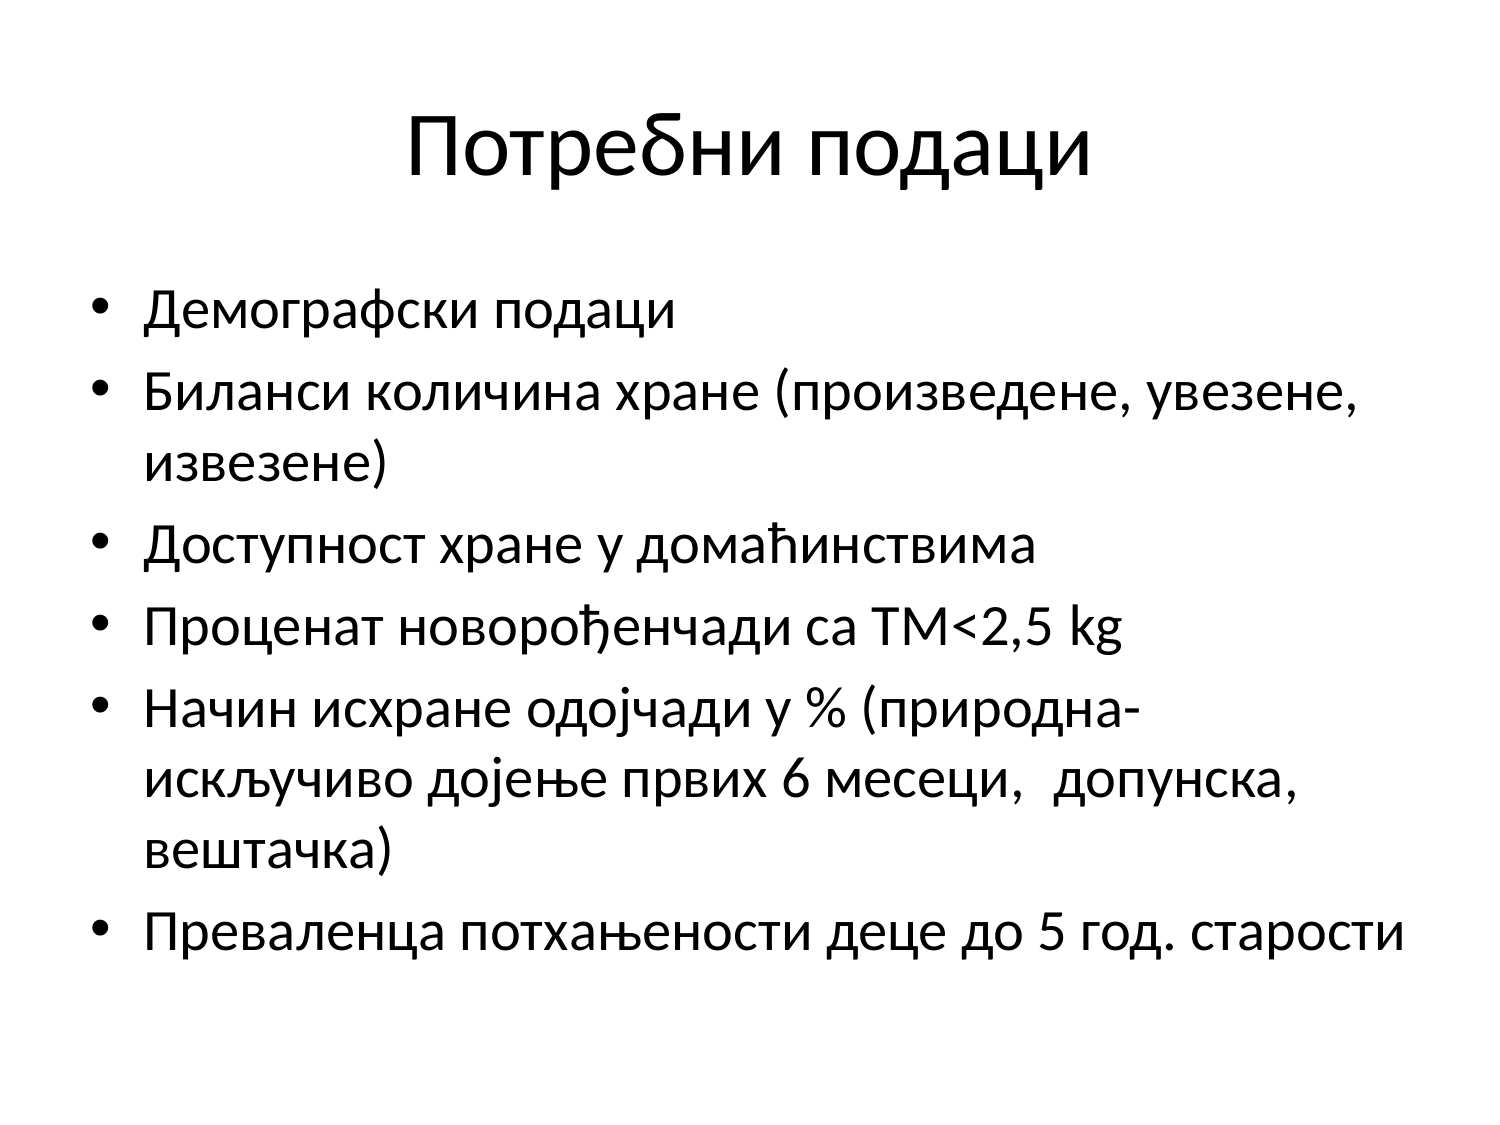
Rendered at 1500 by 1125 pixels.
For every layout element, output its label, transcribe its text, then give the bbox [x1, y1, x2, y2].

title Потребни подаци [75, 45, 1425, 233]
list Демографски подаци Биланси количина хране (произведене, увезене, извезене) Доступност хране у домаћинствима Проценат новорођенчади са ТМ<2,5 kg Начин исхране одојчади у % (природна-искључиво дојење првих 6 месеци, допунска, вештачка) Преваленца потхањености деце до 5 год. старости [75, 262, 1425, 1005]
